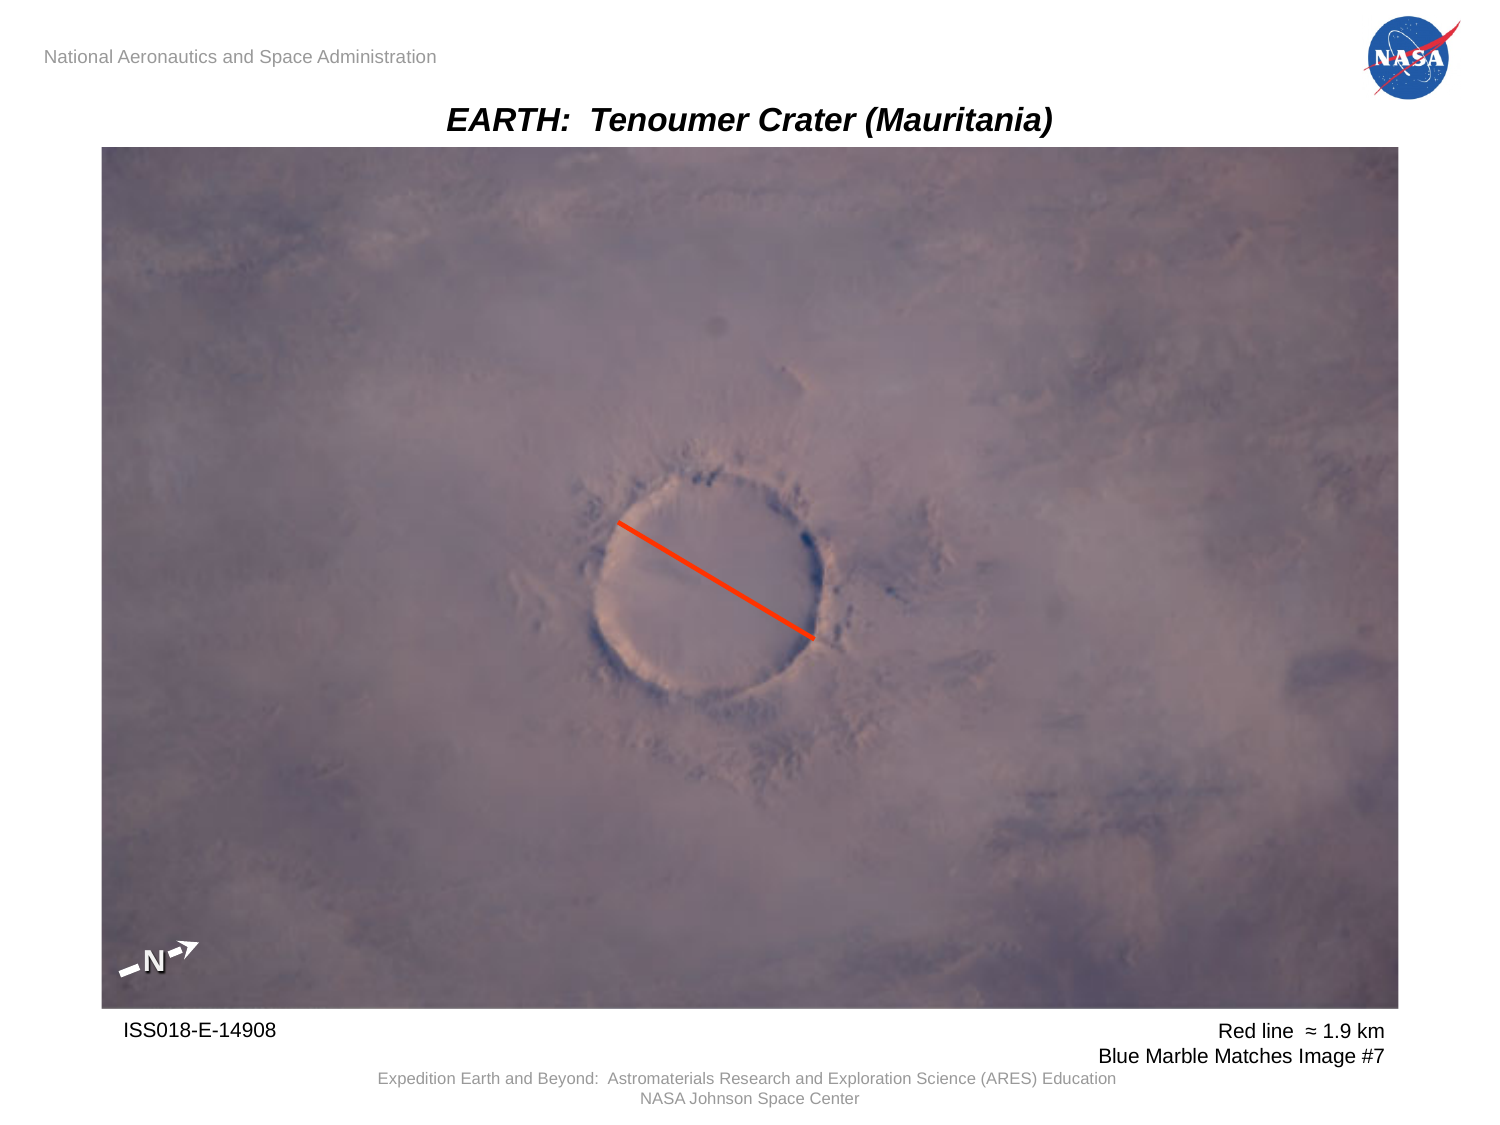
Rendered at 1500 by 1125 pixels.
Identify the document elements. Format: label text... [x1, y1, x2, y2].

picture [1362, 15, 1461, 100]
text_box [101, 147, 1399, 1075]
text_box EARTH: Tenoumer Crater (Mauritania) [381, 90, 1119, 146]
